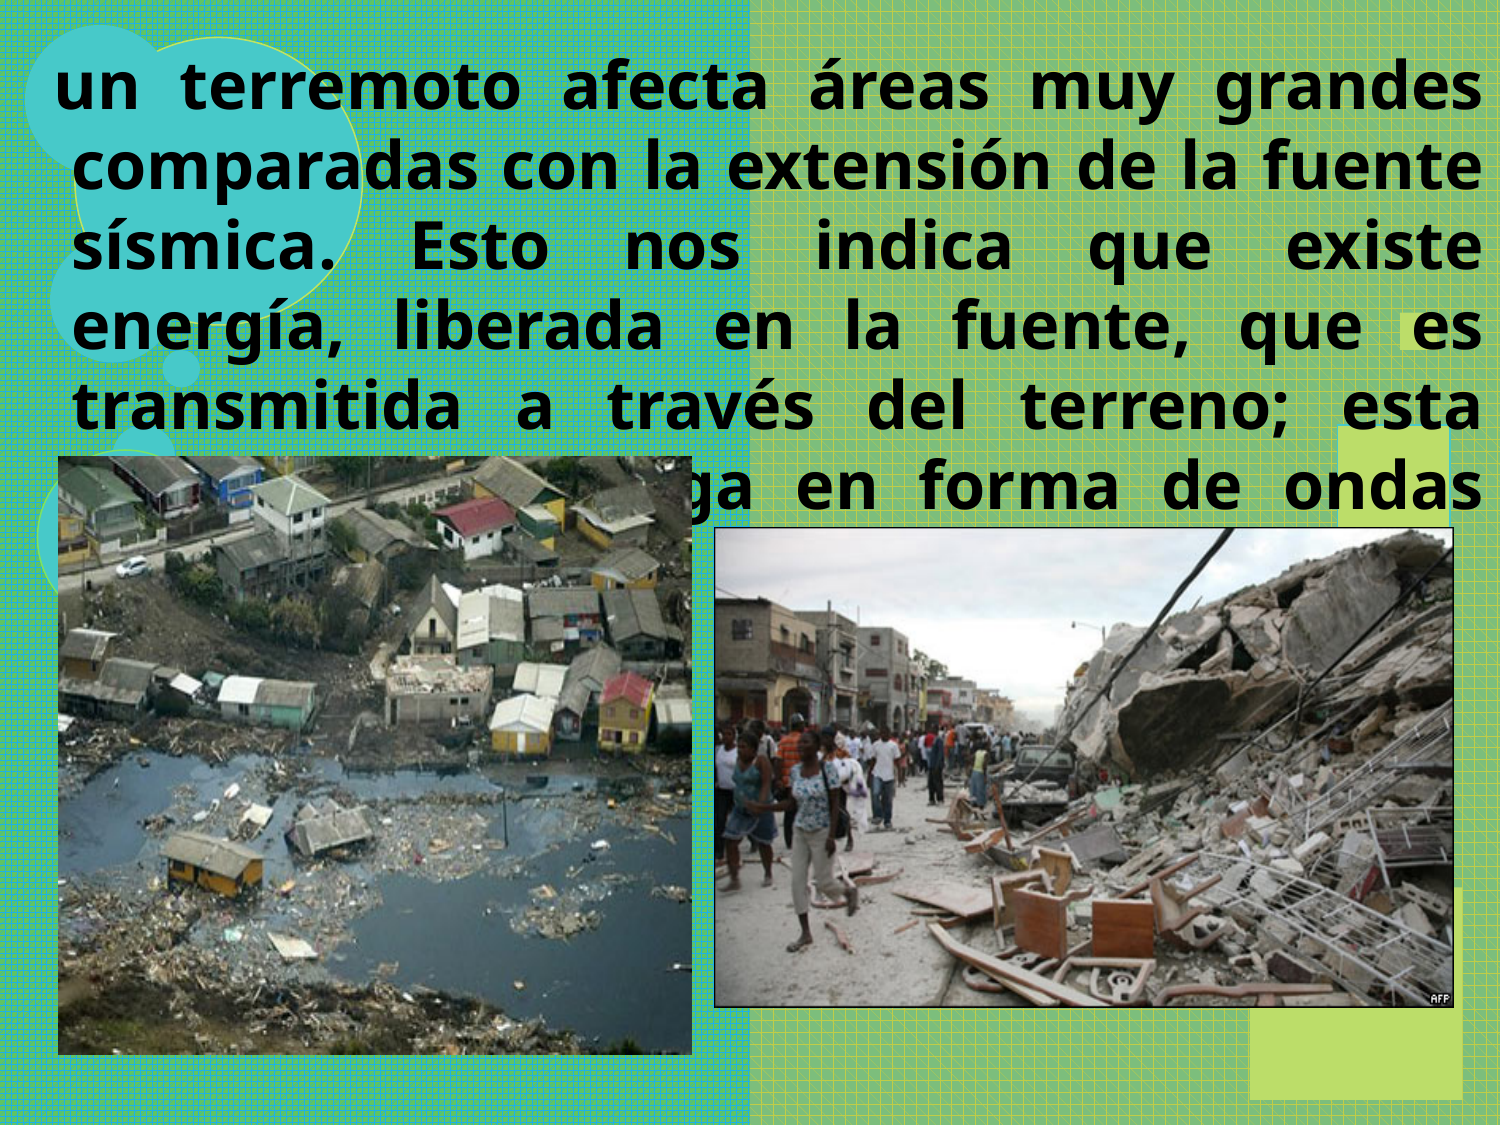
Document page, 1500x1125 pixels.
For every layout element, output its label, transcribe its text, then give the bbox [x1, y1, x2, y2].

picture [714, 527, 1454, 1008]
picture [58, 456, 692, 1055]
list un terremoto afecta áreas muy grandes comparadas con la extensión de la fuente sísmica. Esto nos indica que existe energía, liberada en la fuente, que es transmitida a través del terreno; esta energía se propaga en forma de ondas sísmicas. [0, 34, 1500, 1067]
